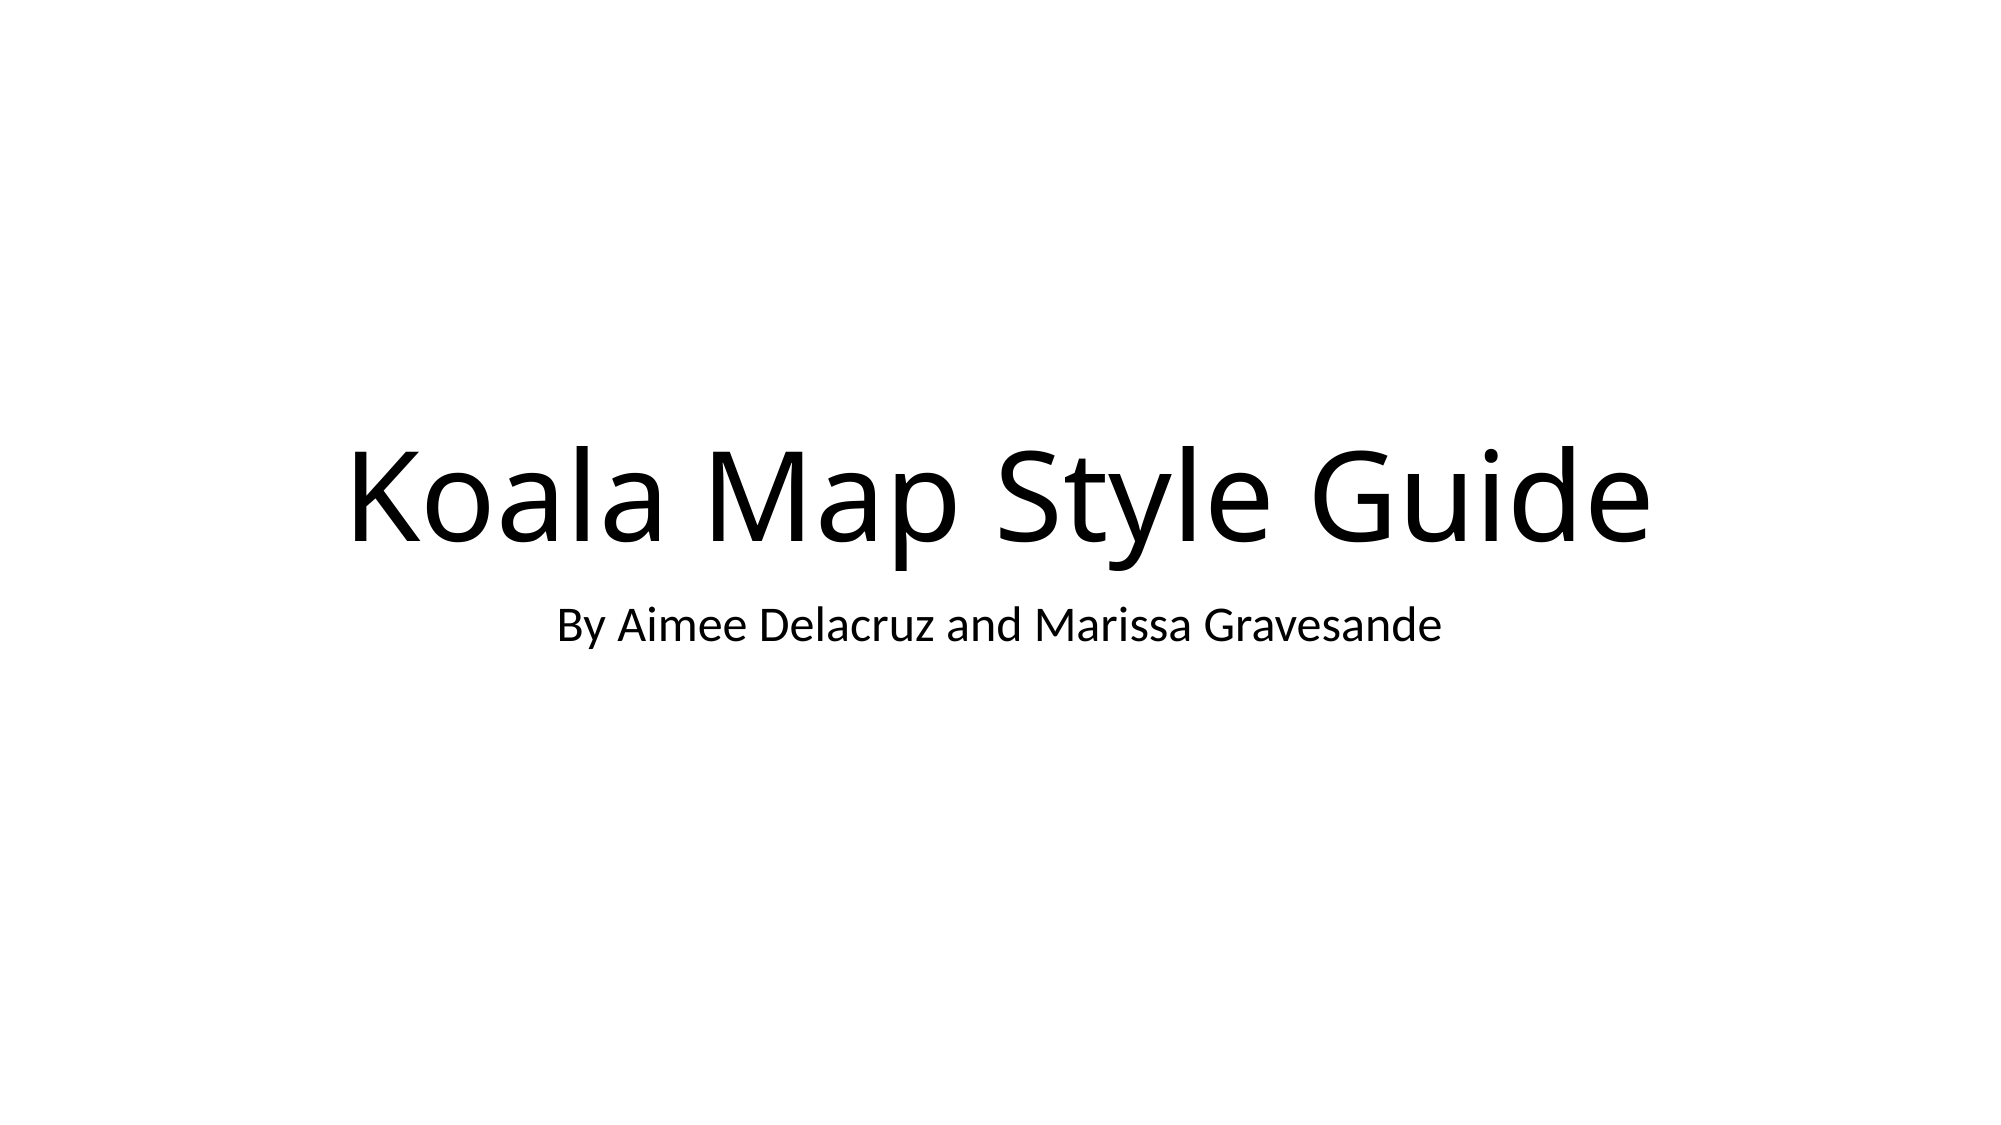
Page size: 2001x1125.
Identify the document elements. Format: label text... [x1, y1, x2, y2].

title Koala Map Style Guide [249, 386, 1750, 576]
subtitle By Aimee Delacruz and Marissa Gravesande [249, 590, 1750, 863]
